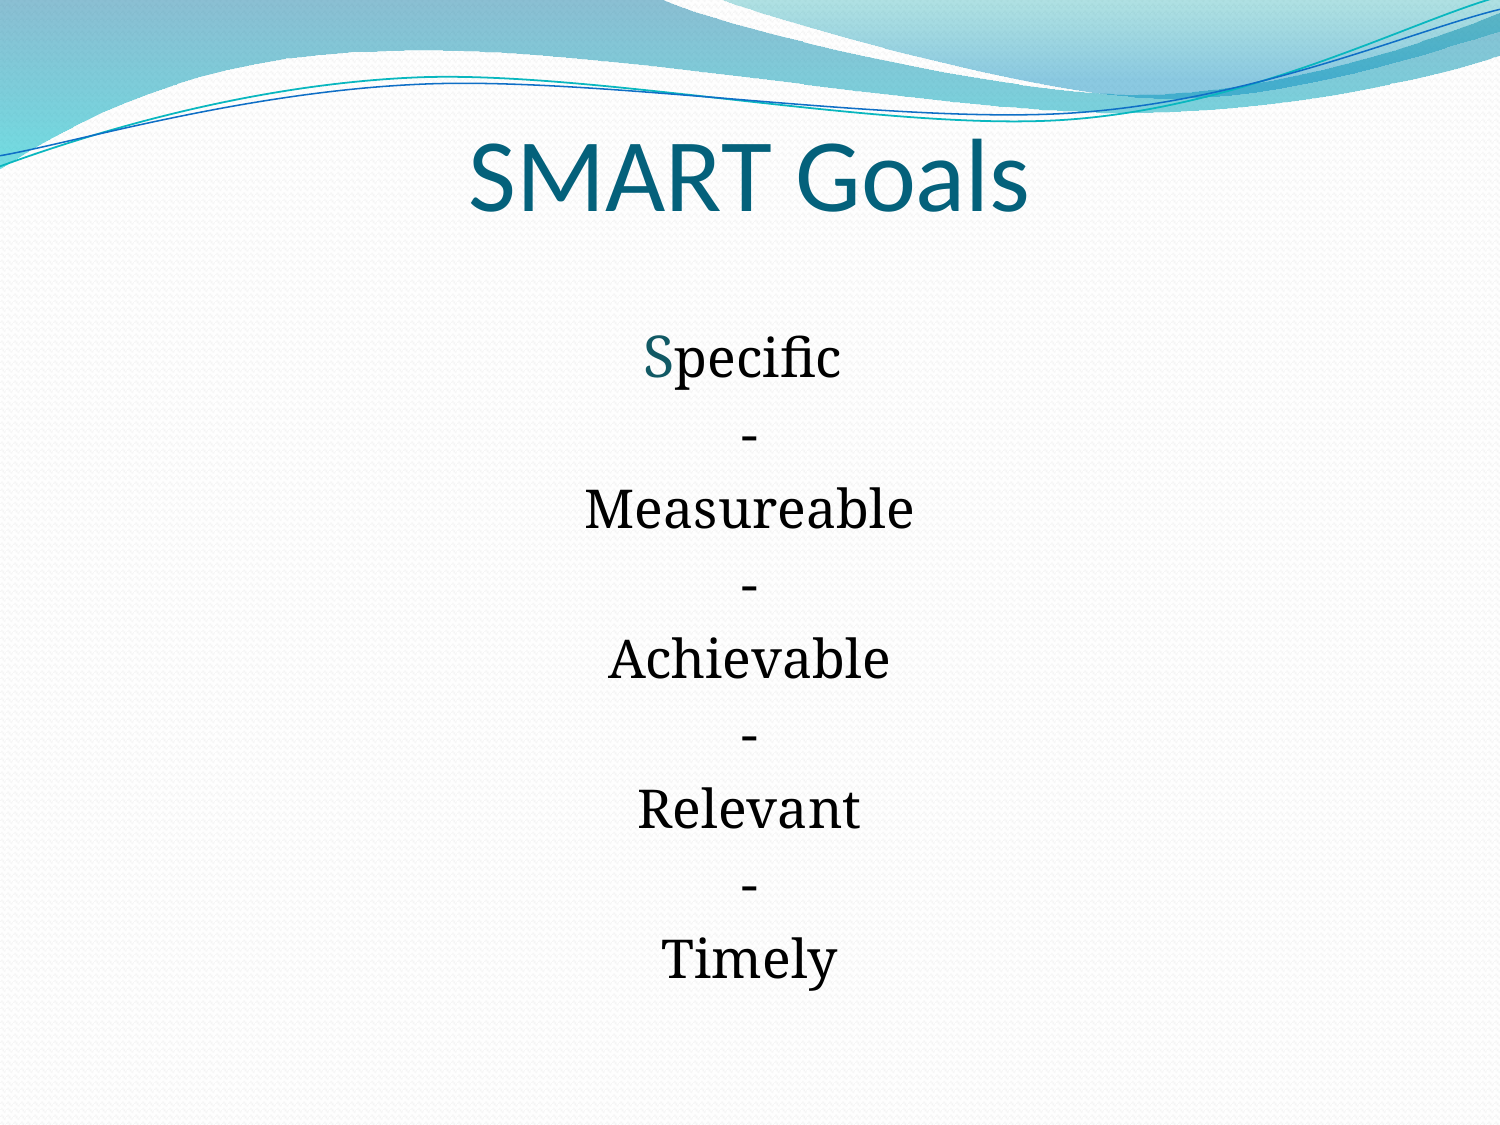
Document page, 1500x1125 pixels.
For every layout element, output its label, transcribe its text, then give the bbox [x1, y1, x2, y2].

list Specific - Measureable - Achievable - Relevant - Timely [0, 312, 1500, 1000]
title SMART Goals [0, 45, 1500, 233]
